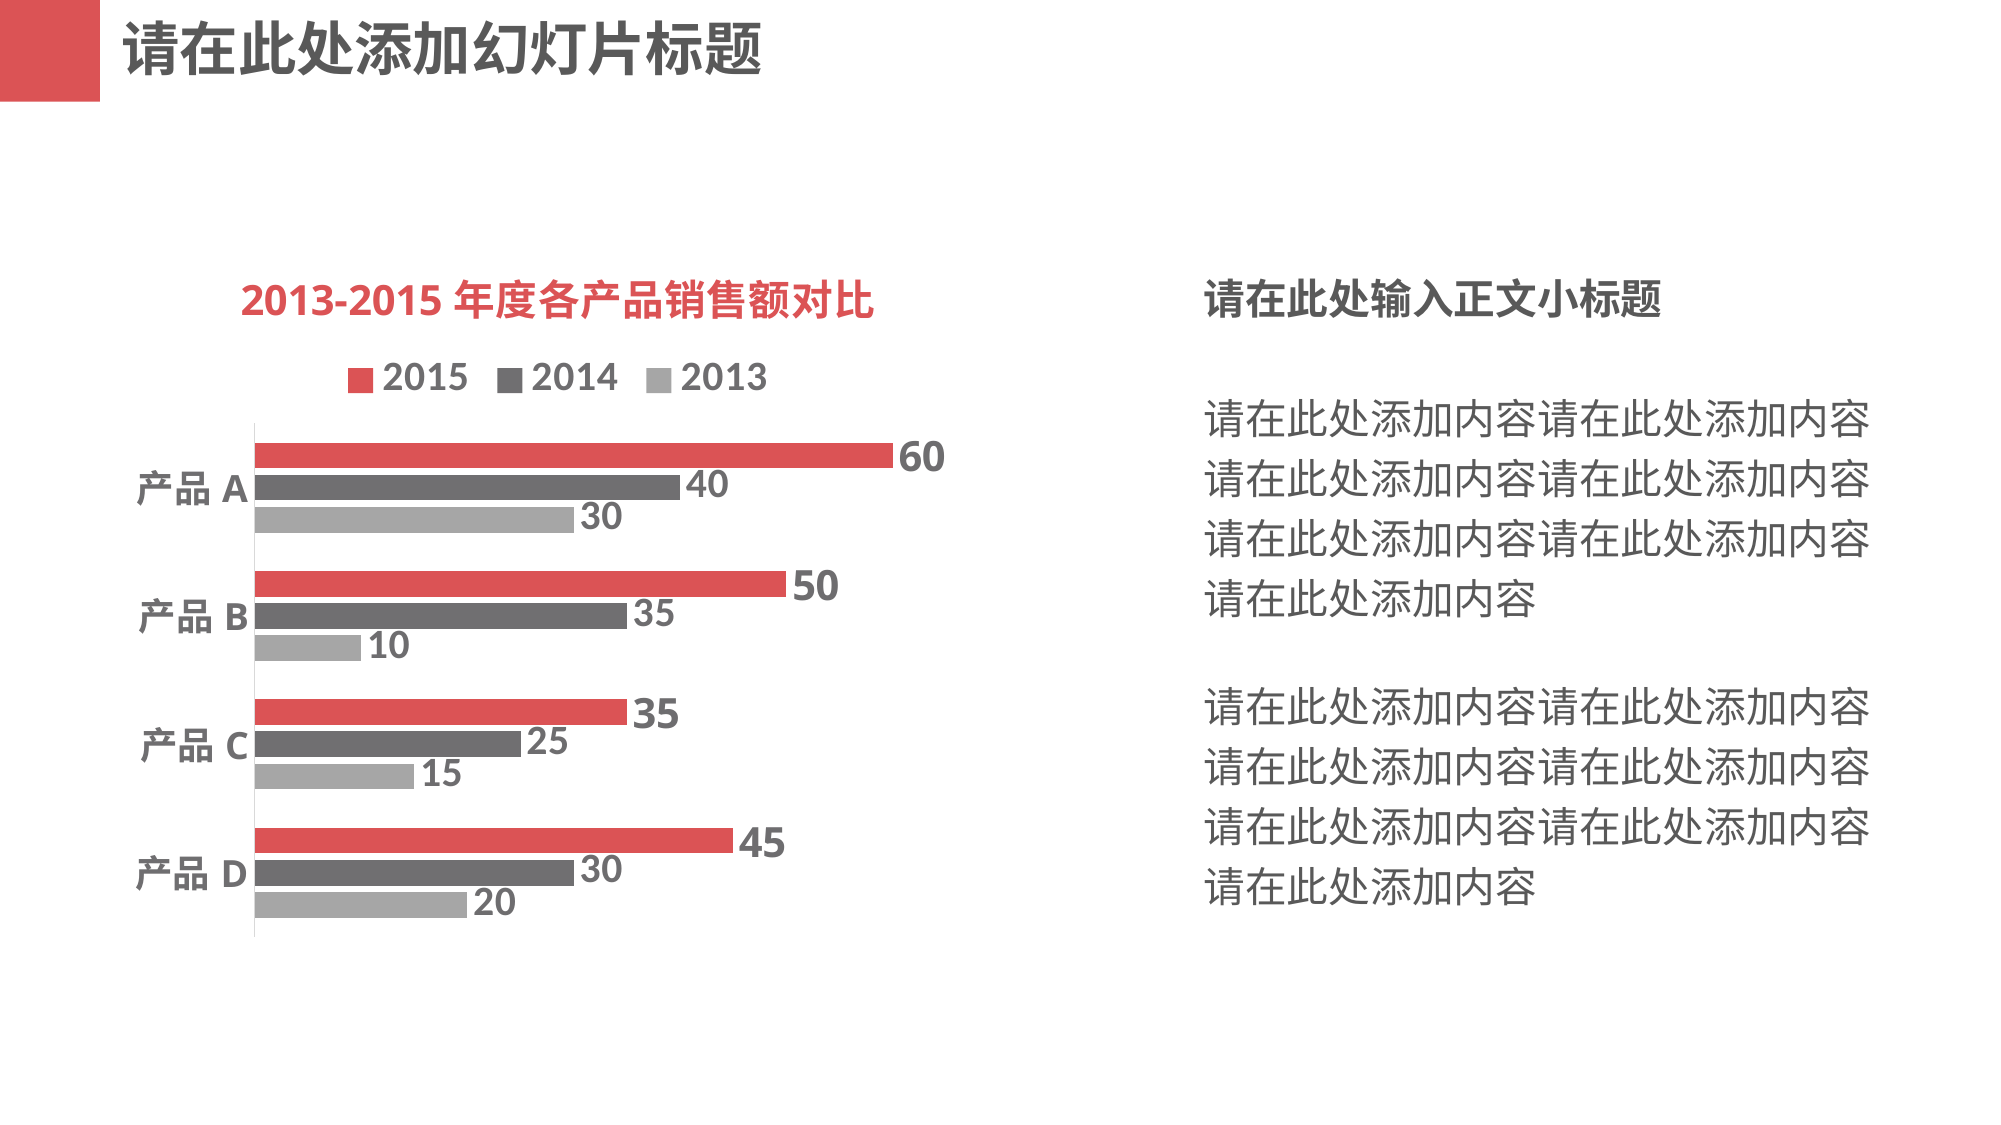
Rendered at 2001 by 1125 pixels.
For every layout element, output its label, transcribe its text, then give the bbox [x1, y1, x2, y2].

text_box [0, 0, 101, 103]
chart [96, 234, 1020, 960]
text_box 请在此处添加幻灯片标题 [106, 5, 843, 90]
text_box 请在此处输入正文小标题 [1188, 255, 1904, 331]
text_box 请在此处添加内容请在此处添加内容请在此处添加内容请在此处添加内容 请在此处添加内容请在此处添加内容请在此处添加内容 [1188, 663, 1904, 919]
text_box 请在此处添加内容请在此处添加内容请在此处添加内容请在此处添加内容 请在此处添加内容请在此处添加内容请在此处添加内容 [1188, 375, 1904, 630]
